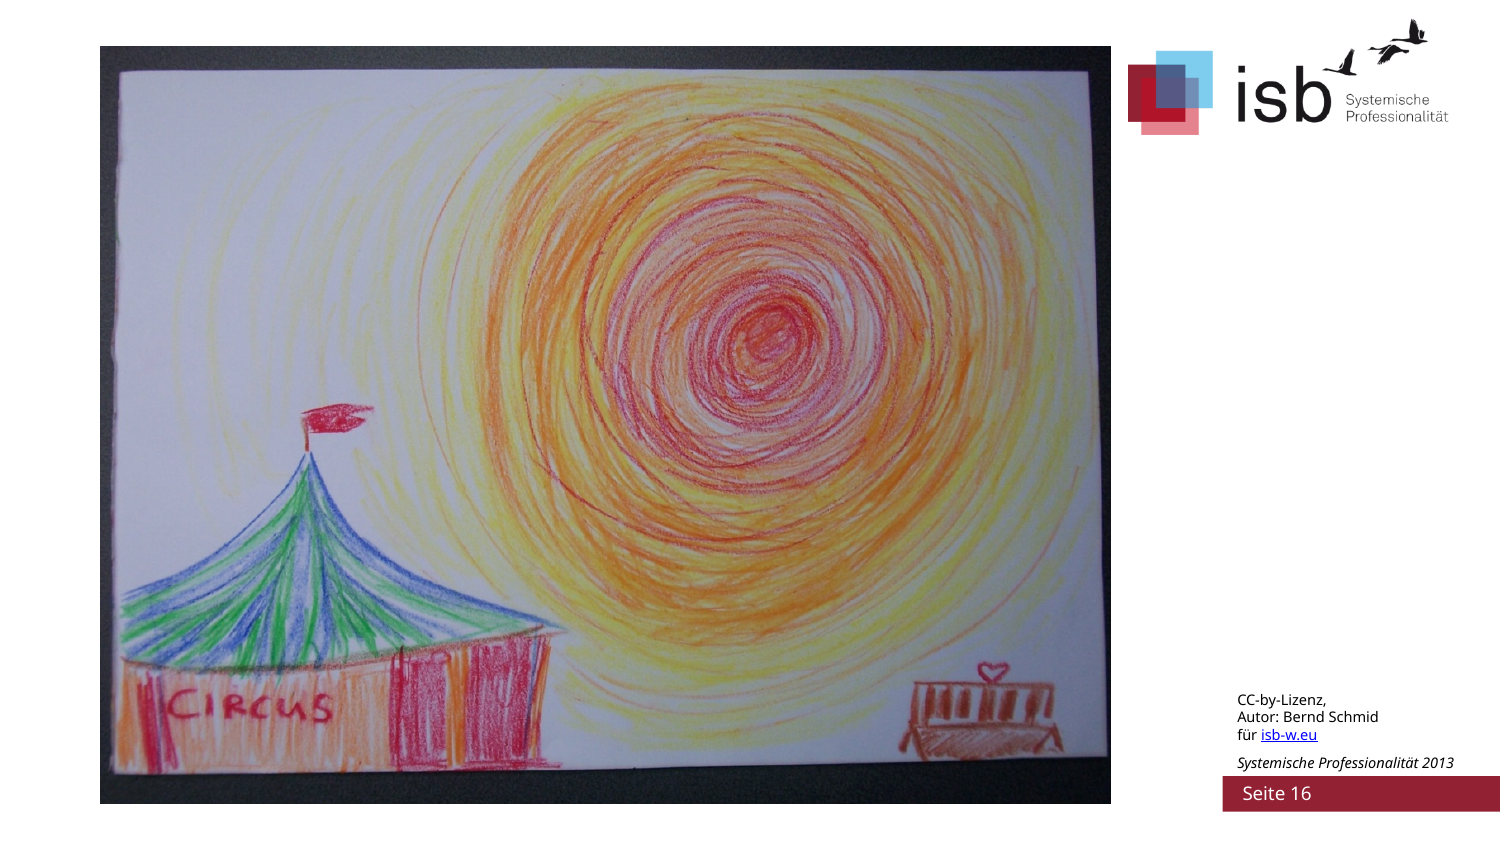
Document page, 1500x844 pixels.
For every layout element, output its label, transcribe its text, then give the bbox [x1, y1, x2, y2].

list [100, 46, 1112, 805]
picture [1128, 14, 1461, 139]
slide_number Seite 16 [1222, 776, 1500, 812]
